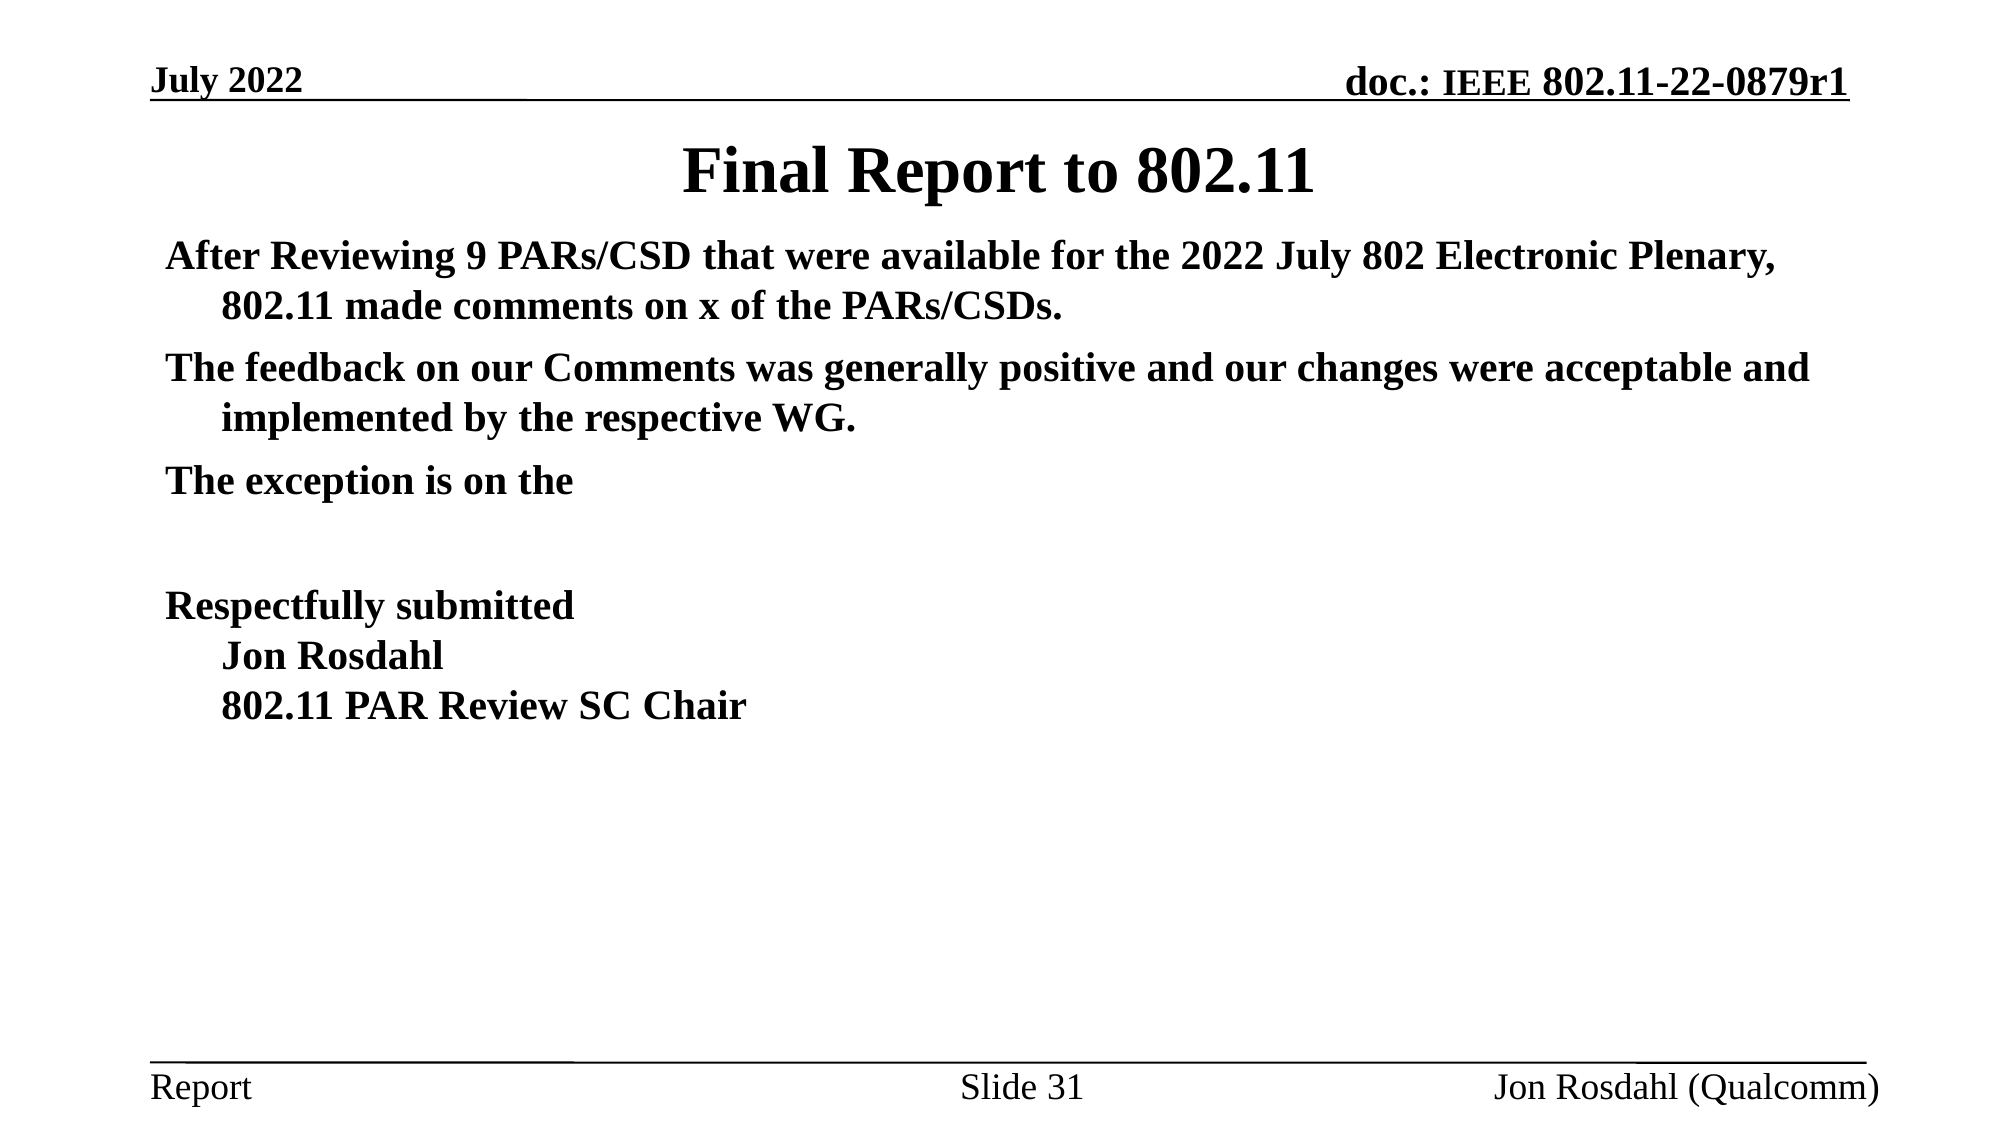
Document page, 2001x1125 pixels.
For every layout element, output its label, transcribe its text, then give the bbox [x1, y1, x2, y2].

footer Jon Rosdahl (Qualcomm) [1436, 1061, 1881, 1108]
slide_number Slide 31 [950, 1061, 1095, 1125]
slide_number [149, 49, 431, 100]
list After Reviewing 9 PARs/CSD that were available for the 2022 July 802 Electronic Plenary, 802.11 made comments on x of the PARs/CSDs. The feedback on our Comments was generally positive and our changes were acceptable and implemented by the respective WG. The exception is on the Respectfully submitted Jon Rosdahl 802.11 PAR Review SC Chair [149, 219, 1850, 1000]
title Final Report to 802.11 [149, 112, 1850, 219]
